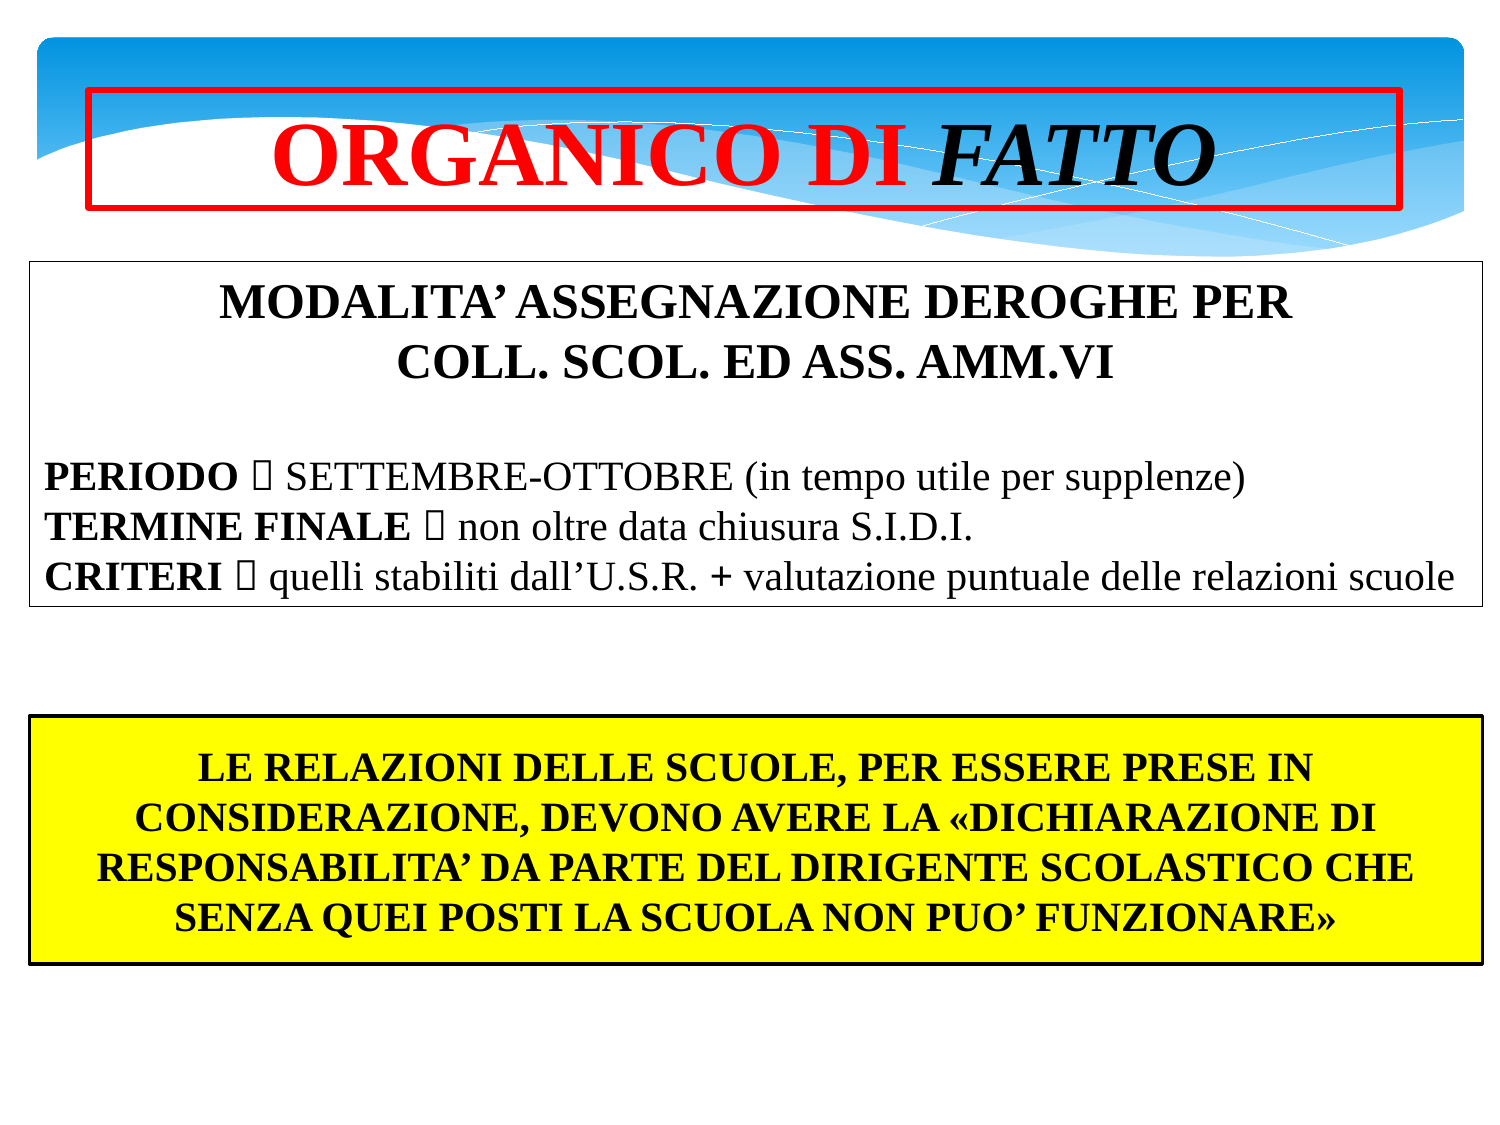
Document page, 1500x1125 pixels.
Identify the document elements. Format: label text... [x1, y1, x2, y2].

text_box ORGANICO DI FATTO [87, 89, 1401, 209]
text_box LE RELAZIONI DELLE SCUOLE, PER ESSERE PRESE IN CONSIDERAZIONE, DEVONO AVERE LA «DICHIARAZIONE DI RESPONSABILITA’ DA PARTE DEL DIRIGENTE SCOLASTICO CHE SENZA QUEI POSTI LA SCUOLA NON PUO’ FUNZIONARE» [28, 715, 1484, 965]
text_box MODALITA’ ASSEGNAZIONE DEROGHE PER COLL. SCOL. ED ASS. AMM.VI PERIODO  SETTEMBRE-OTTOBRE (in tempo utile per supplenze) TERMINE FINALE  non oltre data chiusura S.I.D.I. CRITERI  quelli stabiliti dall’U.S.R. + valutazione puntuale delle relazioni scuole [29, 261, 1483, 607]
